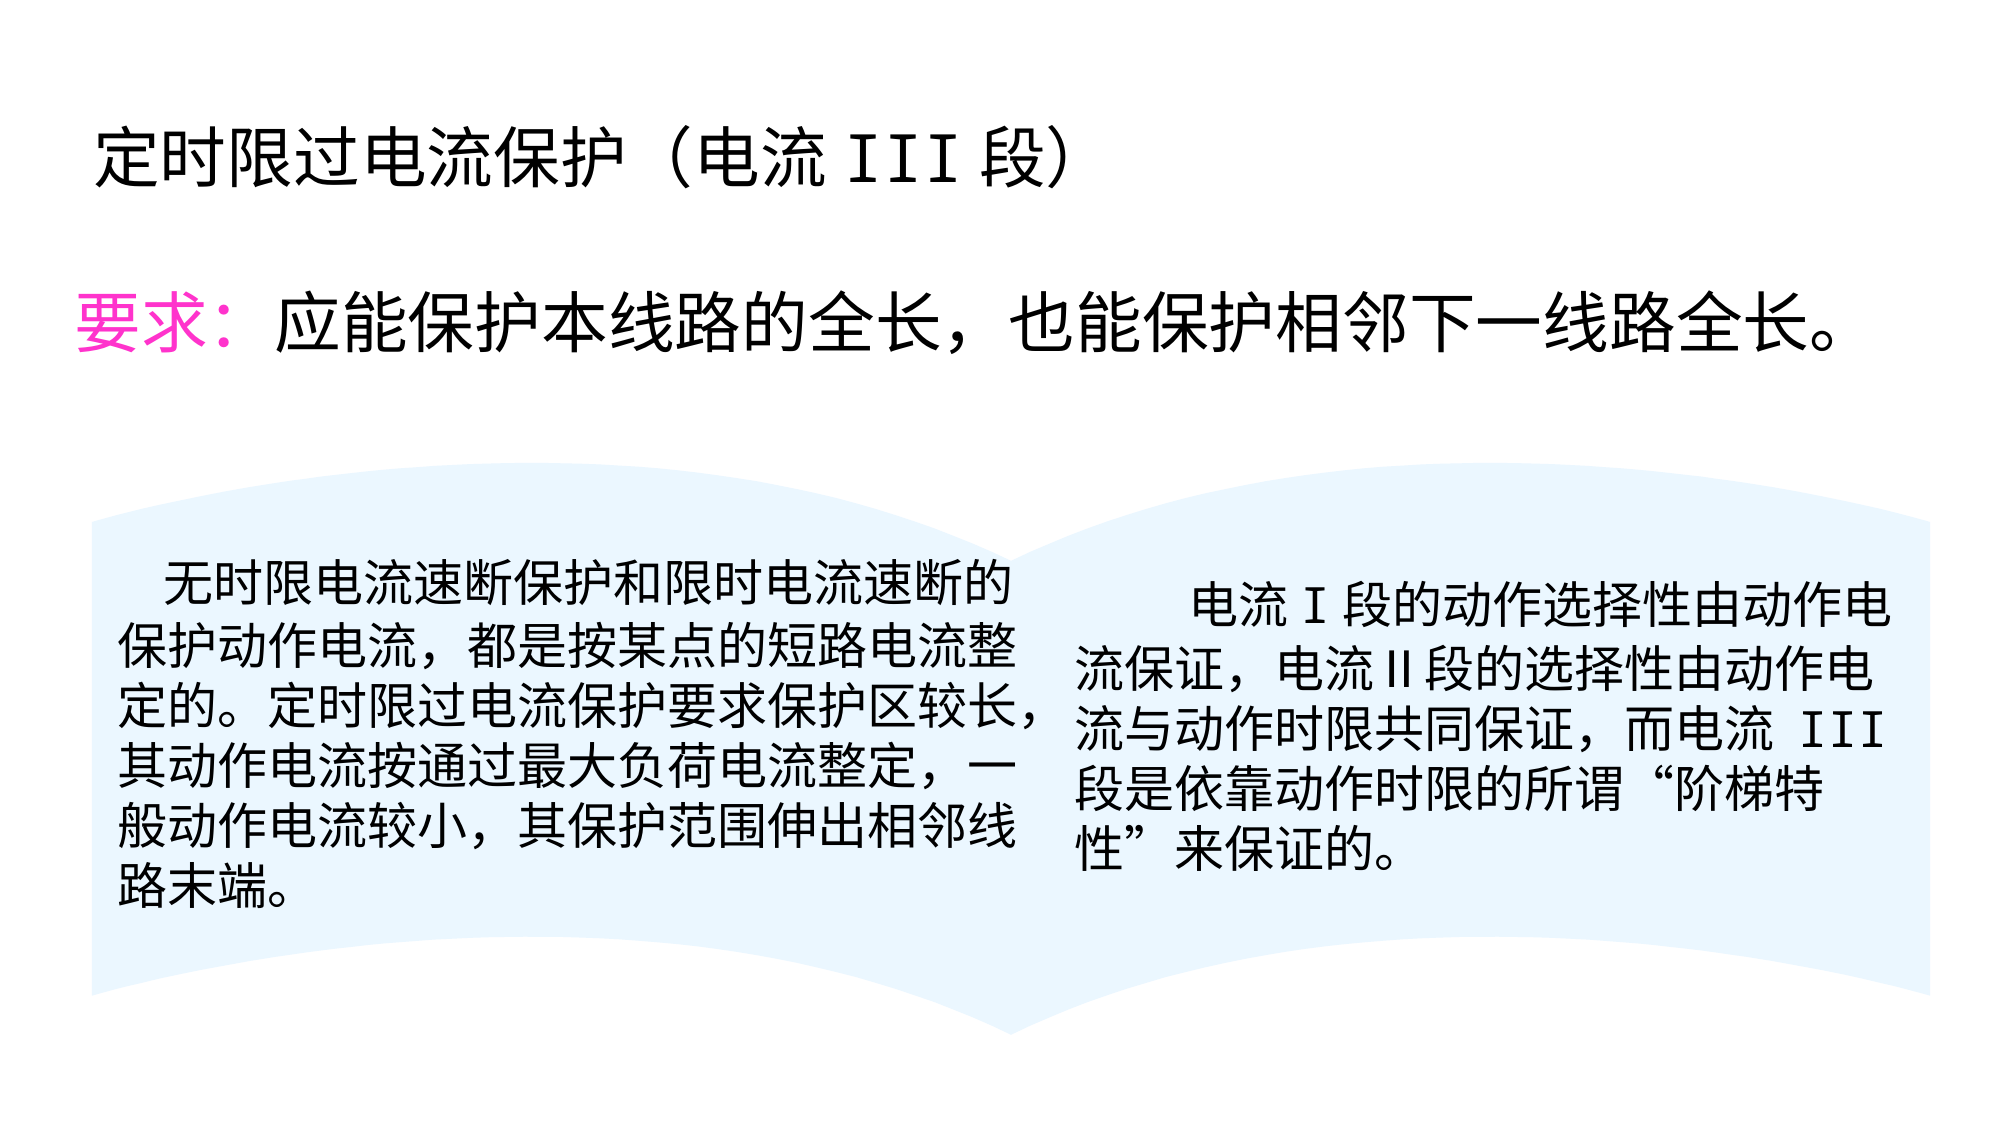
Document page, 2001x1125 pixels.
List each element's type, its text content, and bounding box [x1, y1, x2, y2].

text_box 定时限过电流保护（电流III段） [78, 108, 1195, 204]
text_box 要求：应能保护本线路的全长，也能保护相邻下一线路全长。 [59, 233, 1917, 368]
text_box 电流I段的动作选择性由动作电流保证，电流Ⅱ段的选择性由动作电流与动作时限共同保证，而电流 III段是依靠动作时限的所谓“阶梯特性”来保证的。 [1059, 549, 1917, 885]
text_box [91, 462, 1931, 1035]
text_box 无时限电流速断保护和限时电流速断的保护动作电流，都是按某点的短路电流整定的。定时限过电流保护要求保护区较长，其动作电流按通过最大负荷电流整定，一般动作电流较小，其保护范围伸出相邻线路末端。 [102, 527, 1058, 922]
